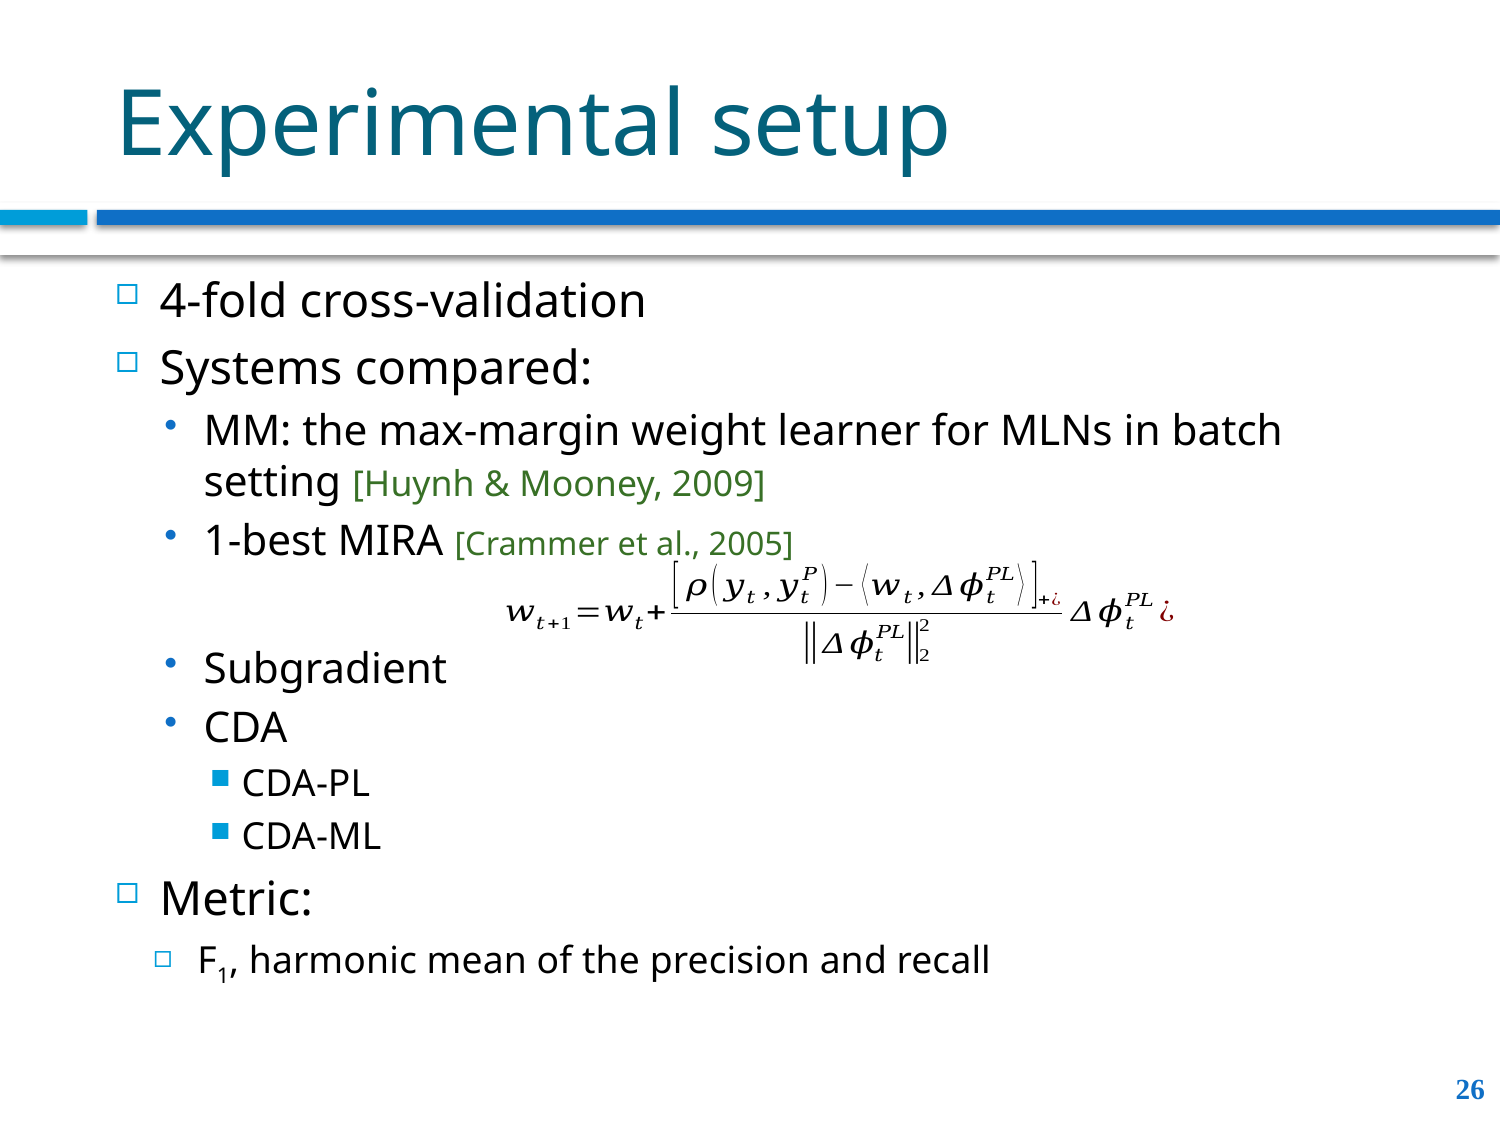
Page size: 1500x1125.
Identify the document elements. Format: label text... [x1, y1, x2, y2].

slide_number 26 [1425, 1050, 1500, 1125]
list 4-fold cross-validation Systems compared: MM: the max-margin weight learner for MLNs in batch setting [Huynh & Mooney, 2009] 1-best MIRA [Crammer et al., 2005] Subgradient CDA CDA-PL CDA-ML Metric: F1, harmonic mean of the precision and recall [100, 262, 1438, 1000]
title Experimental setup [100, 37, 1438, 200]
